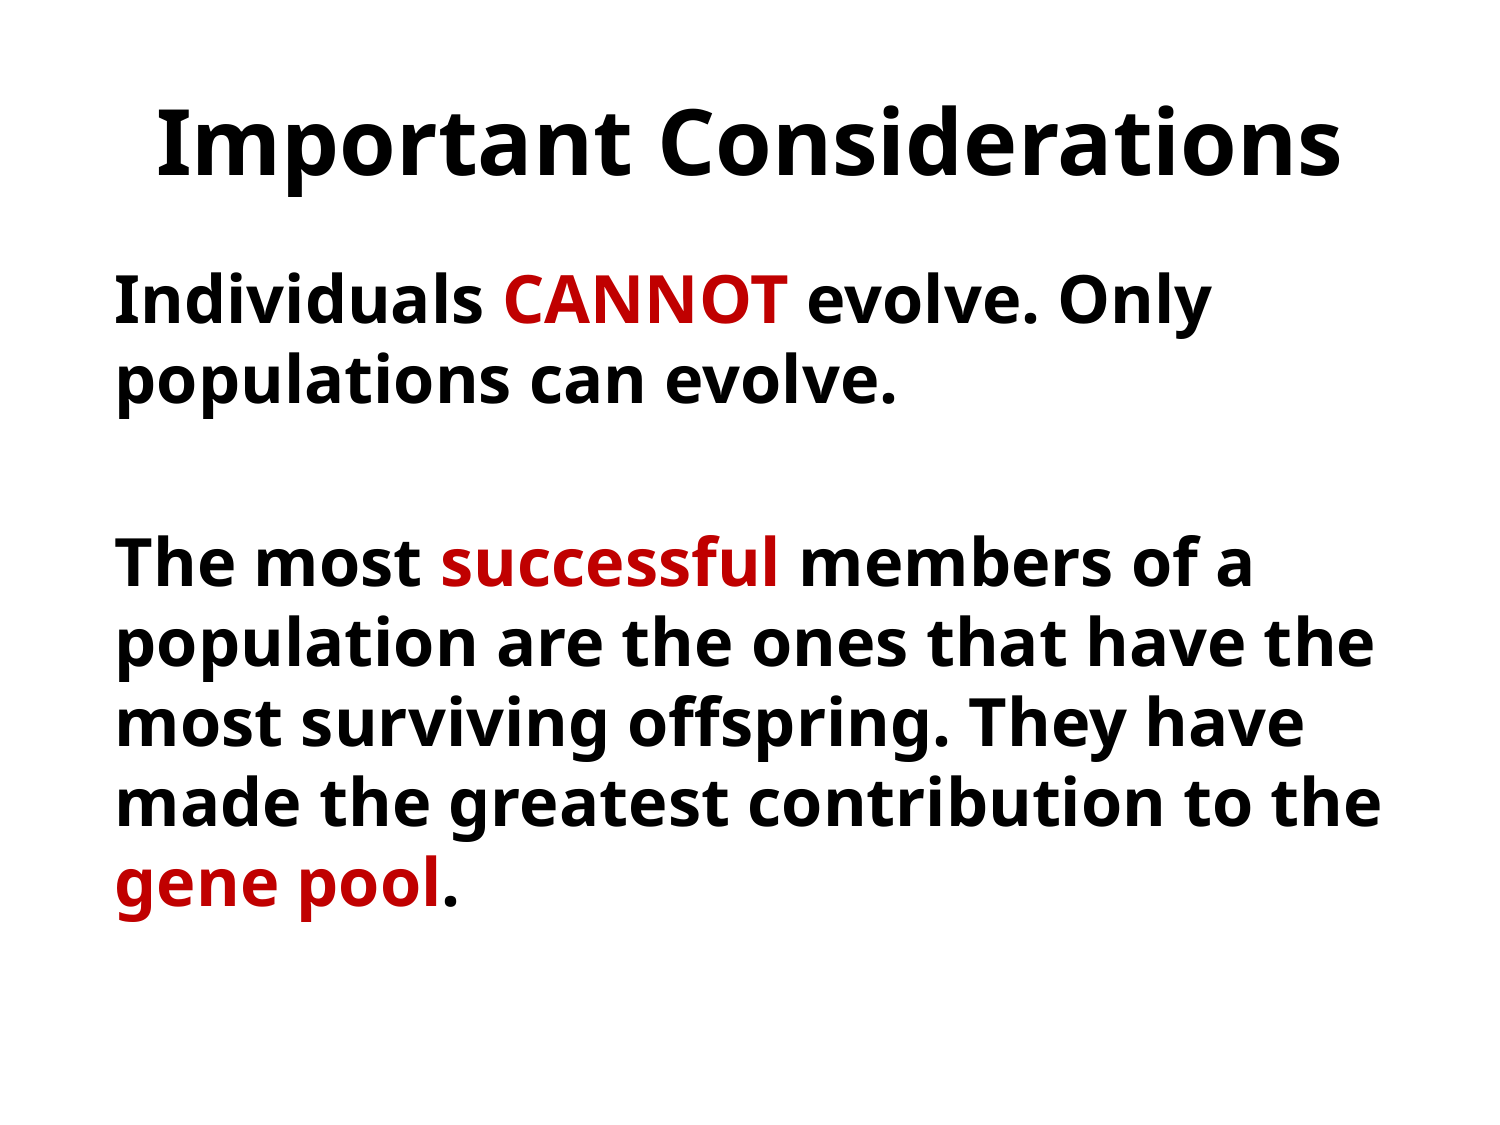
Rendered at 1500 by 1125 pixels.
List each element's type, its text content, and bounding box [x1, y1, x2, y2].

text_box Individuals CANNOT evolve. Only populations can evolve. [99, 249, 1425, 425]
title Important Considerations [74, 44, 1426, 233]
text_box The most successful members of a population are the ones that have the most surviving offspring. They have made the greatest contribution to the gene pool. [99, 512, 1425, 927]
